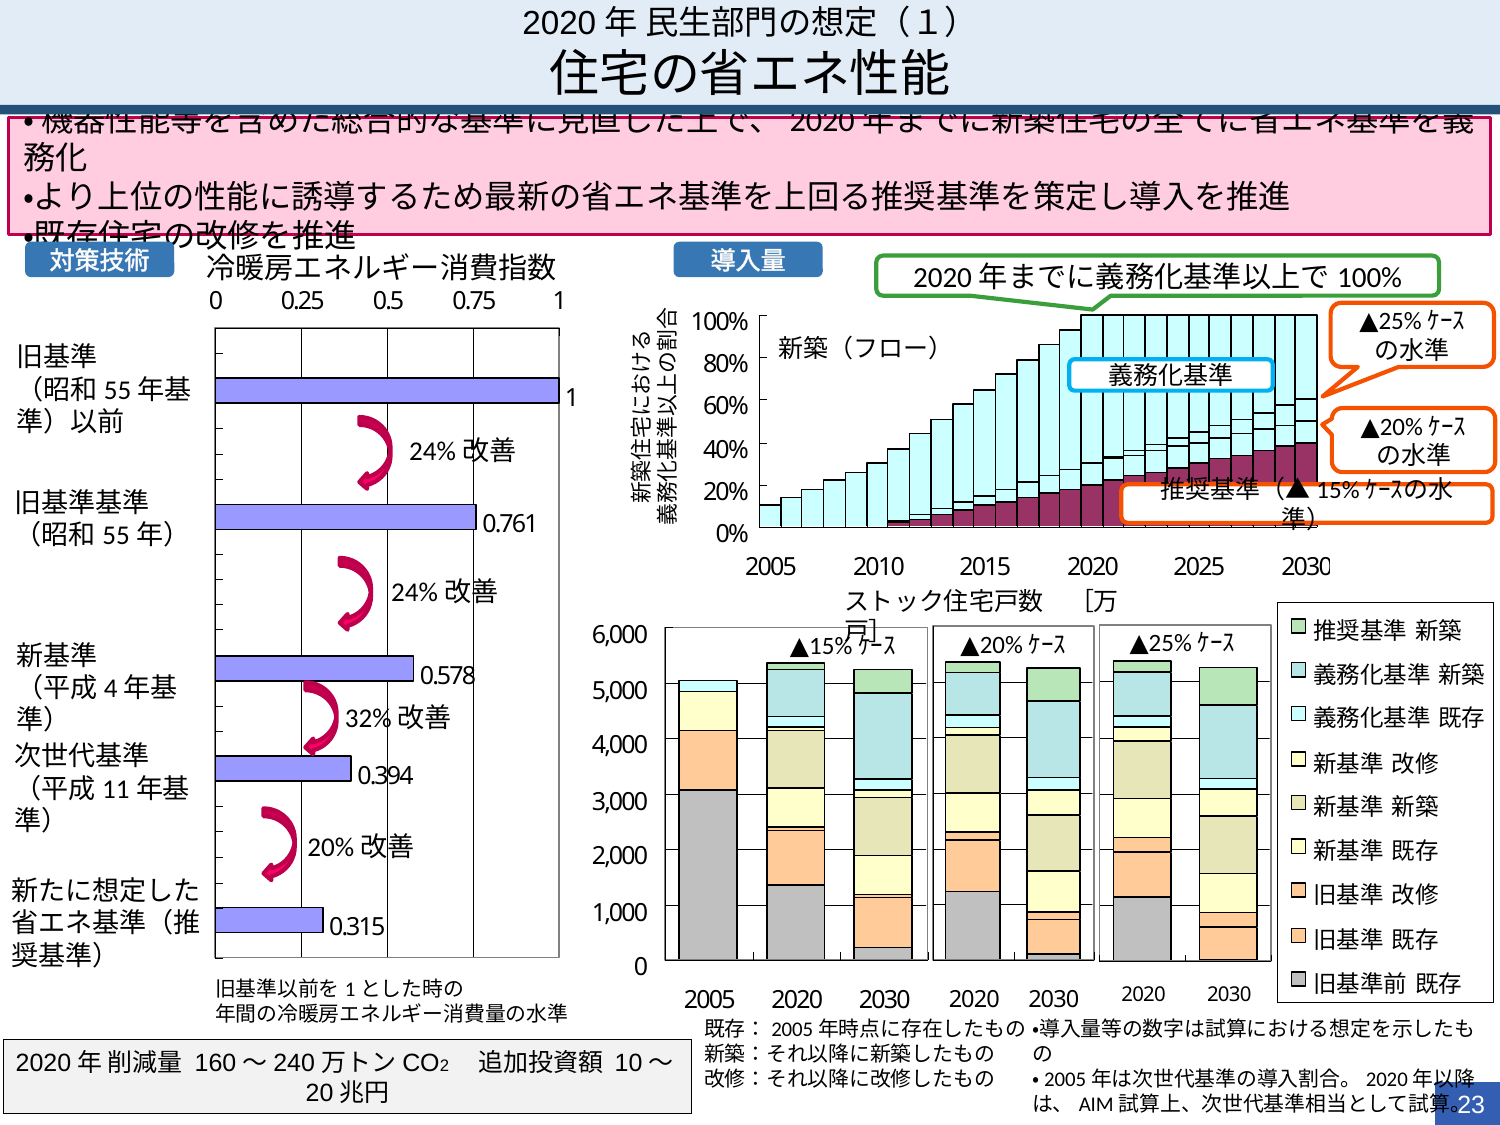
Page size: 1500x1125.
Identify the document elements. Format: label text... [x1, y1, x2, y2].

text_box 2020年 民生部門の想定（１） 住宅の省エネ性能 [0, 27, 1500, 75]
text_box 次世代基準 （平成11年基準） [0, 731, 161, 844]
text_box ・導入量等の数字は試算における想定を示したもの ・2005年は次世代基準の導入割合。2020年以降は、AIM試算上、次世代基準相当として試算。 [1017, 1022, 1499, 1123]
text_box ・ 機器性能等を含めた総合的な基準に見直した上で、2020年までに新築住宅の全てに省エネ基準を義務化 ・より上位の性能に誘導するため最新の省エネ基準を上回る推奨基準を策定し導入を推進 ・既存住宅の改修を推進 [6, 115, 1493, 237]
text_box ▲20%ｹｰｽの水準 [1335, 405, 1498, 475]
text_box ▲25%ｹｰｽの水準 [1335, 300, 1497, 394]
text_box 対策技術 [22, 239, 177, 280]
picture [166, 268, 1500, 1020]
text_box 既存：2005年時点に存在したもの 新築：それ以降に新築したもの 改修：それ以降に改修したもの [689, 1025, 1045, 1098]
text_box [0, 75, 1500, 106]
text_box 新たに想定した省エネ基準（推奨基準） [0, 866, 161, 979]
text_box 推奨基準（▲15%ｹｰｽの水準） [1335, 482, 1495, 525]
text_box 冷暖房エネルギー消費指数 [191, 241, 605, 269]
picture [679, 289, 1332, 587]
text_box 2020年 削減量 160～240万トンCO2 追加投資額 10～20兆円 [3, 1039, 692, 1114]
text_box 旧基準 （昭和55年基準）以前 [1, 332, 161, 445]
text_box 旧基準以前を1とした時の 年間の冷暖房エネルギー消費量の水準 [200, 991, 586, 1039]
text_box 新基準 （平成4年基準） [1, 630, 161, 731]
text_box 旧基準基準 （昭和55年） [0, 477, 161, 558]
text_box 導入量 [671, 239, 825, 280]
text_box 23 [1435, 1082, 1500, 1125]
text_box 2020年までに義務化基準以上で100% [874, 253, 1442, 298]
text_box 新築住宅における 義務化基準以上の割合 [620, 293, 675, 541]
text_box ストック住宅戸数 ［万戸］ [829, 596, 1086, 600]
text_box [0, 0, 1500, 27]
